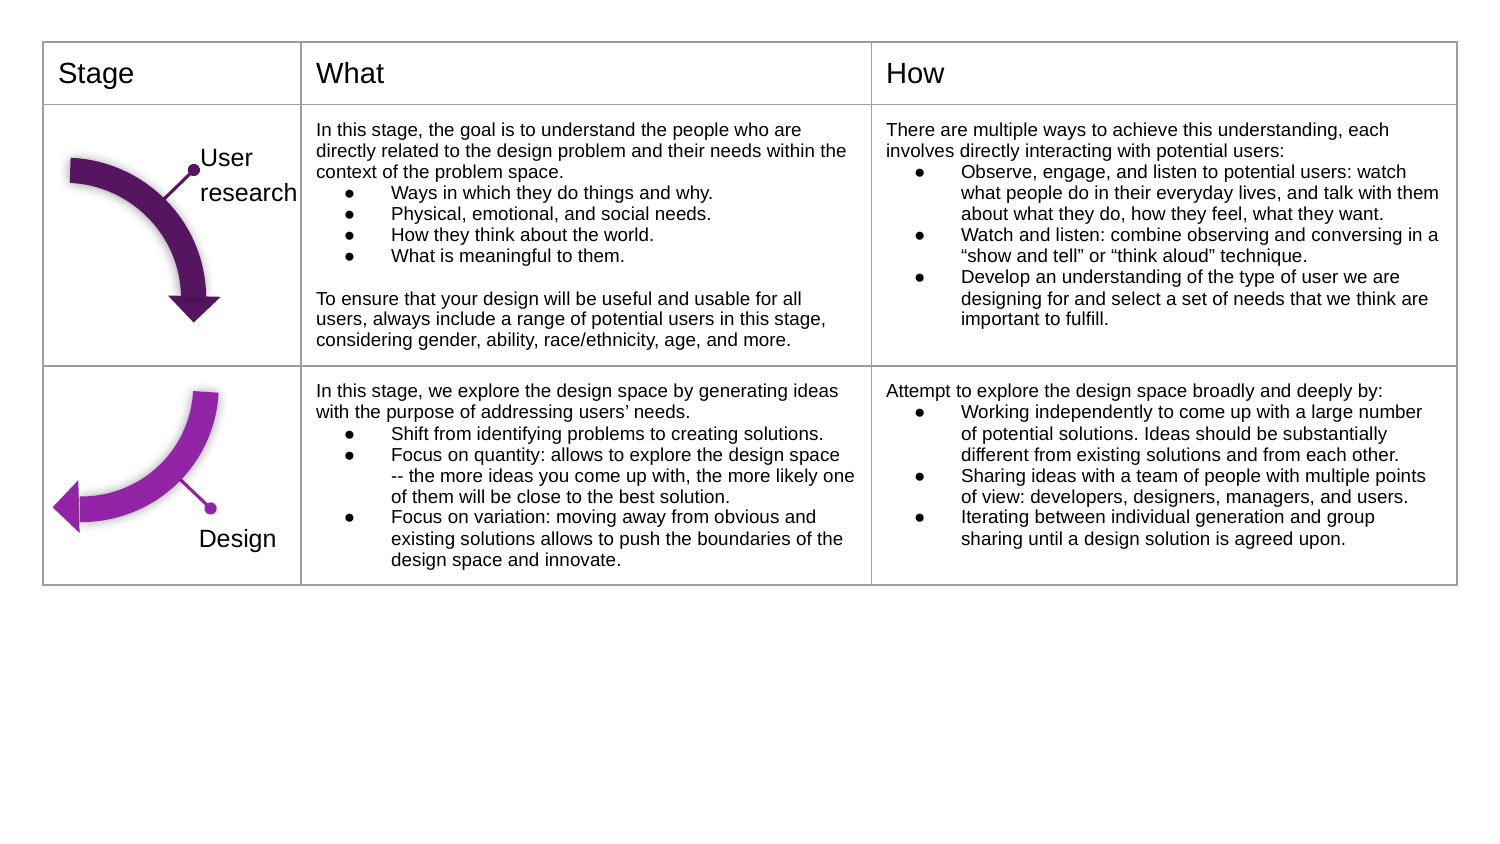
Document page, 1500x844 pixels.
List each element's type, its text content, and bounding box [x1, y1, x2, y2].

table_cell There are multiple ways to achieve this understanding, each involves directly interacting with potential users: Observe, engage, and listen to potential users: watch what people do in their everyday lives, and talk with them about what they do, how they feel, what they want. Watch and listen: combine observing and conversing in a “show and tell” or “think aloud” technique. Develop an understanding of the type of user we are designing for and select a set of needs that we think are important to fulfill. [872, 105, 1456, 365]
table_cell In this stage, the goal is to understand the people who are directly related to the design problem and their needs within the context of the problem space. Ways in which they do things and why. Physical, emotional, and social needs. How they think about the world. What is meaningful to them. To ensure that your design will be useful and usable for all users, always include a range of potential users in this stage, considering gender, ability, race/ethnicity, age, and more. [302, 105, 871, 365]
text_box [0, 196, 326, 572]
table_cell [44, 580, 300, 584]
table_cell Attempt to explore the design space broadly and deeply by: Working independently to come up with a large number of potential solutions. Ideas should be substantially different from existing solutions and from each other. Sharing ideas with a team of people with multiple points of view: developers, designers, managers, and users. Iterating between individual generation and group sharing until a design solution is agreed upon. [872, 367, 1456, 584]
table_cell In this stage, we explore the design space by generating ideas with the purpose of addressing users’ needs. Shift from identifying problems to creating solutions. Focus on quantity: allows to explore the design space -- the more ideas you come up with, the more likely one of them will be close to the best solution. Focus on variation: moving away from obvious and existing solutions allows to push the boundaries of the design space and innovate. [302, 367, 871, 584]
table_header What [302, 43, 871, 104]
table_header Stage [44, 43, 300, 104]
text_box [0, 109, 314, 195]
table_header How [872, 43, 1456, 104]
